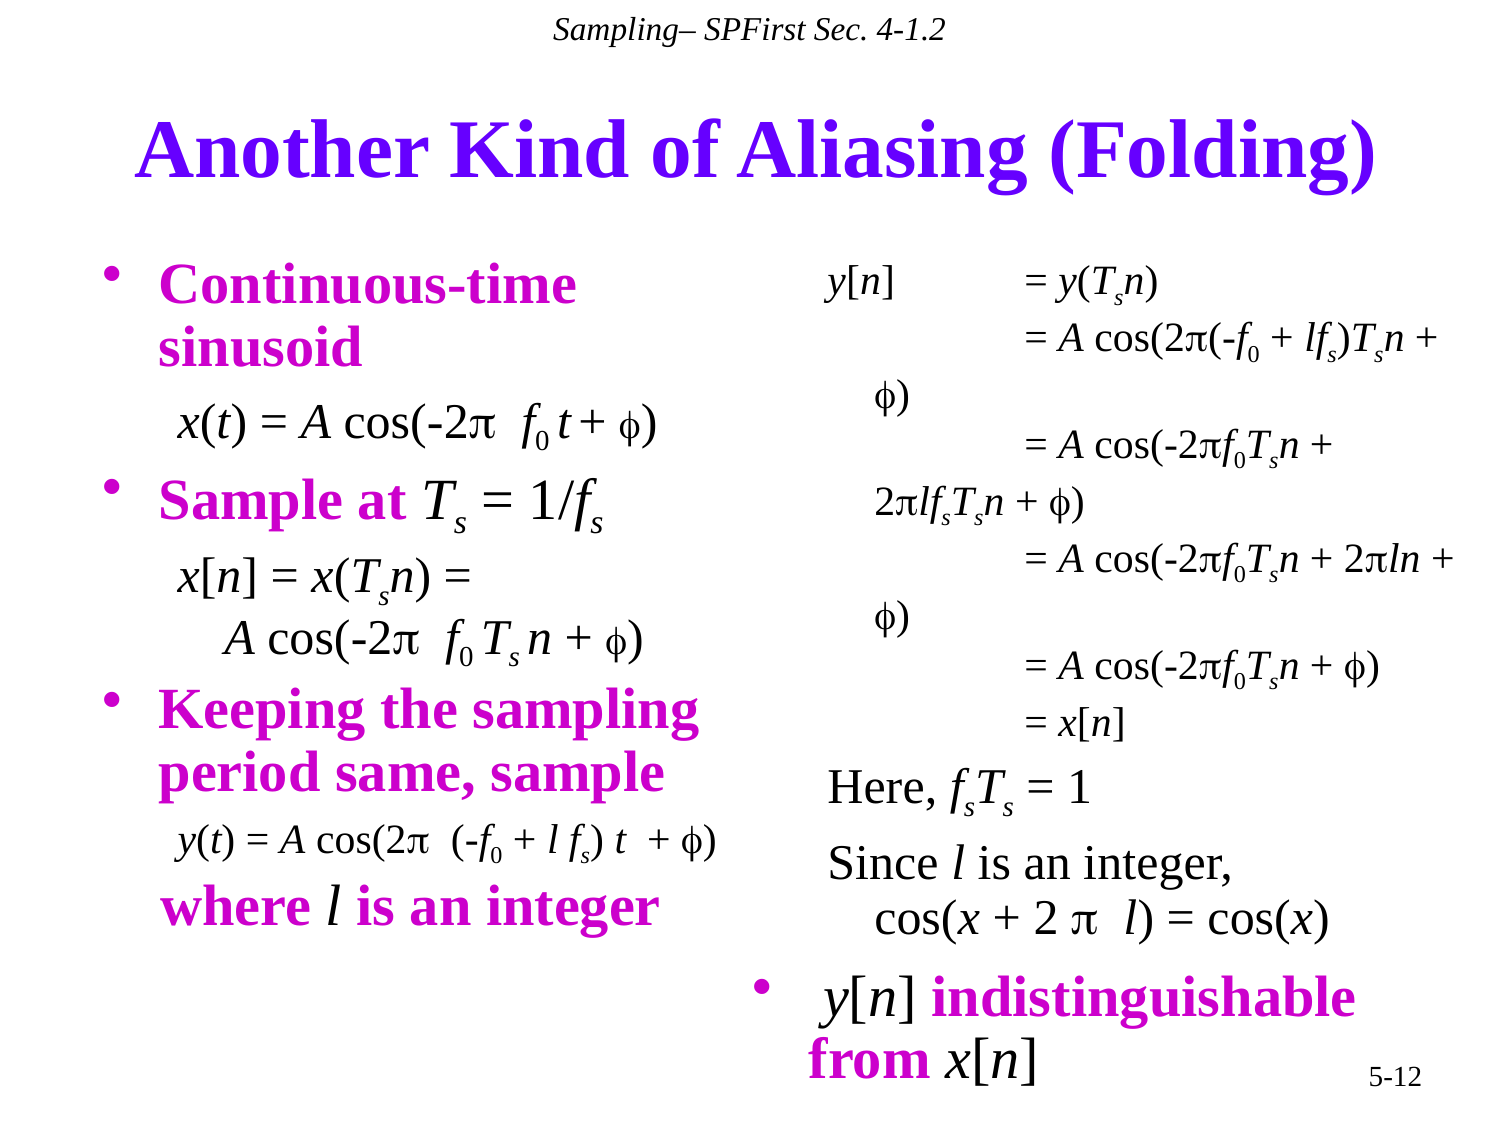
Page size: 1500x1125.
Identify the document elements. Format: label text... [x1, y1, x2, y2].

slide_number 5-12 [1124, 1049, 1438, 1125]
title Another Kind of Aliasing (Folding) [75, 55, 1438, 238]
list y[n] = y(Tsn) = A cos(2p(-f0 + lfs)Tsn + f) = A cos(-2pf0Tsn + 2plfsTsn + f) = A cos(-2pf0Tsn + 2pln + f) = A cos(-2pf0Tsn + f) = x[n] Here, fsTs = 1 Since l is an integer, cos(x + 2 p l) = cos(x) y[n] indistinguishable from x[n] [737, 245, 1475, 996]
text_box Sampling– SPFirst Sec. 4-1.2 [0, 0, 1500, 55]
list Continuous-time sinusoid x(t) = A cos(-2p f0 t + f) Sample at Ts = 1/fs x[n] = x(Tsn) = A cos(-2p f0 Ts n + f) Keeping the sampling period same, sample y(t) = A cos(2p (-f0 + l fs) t + f) where l is an integer [87, 245, 737, 983]
